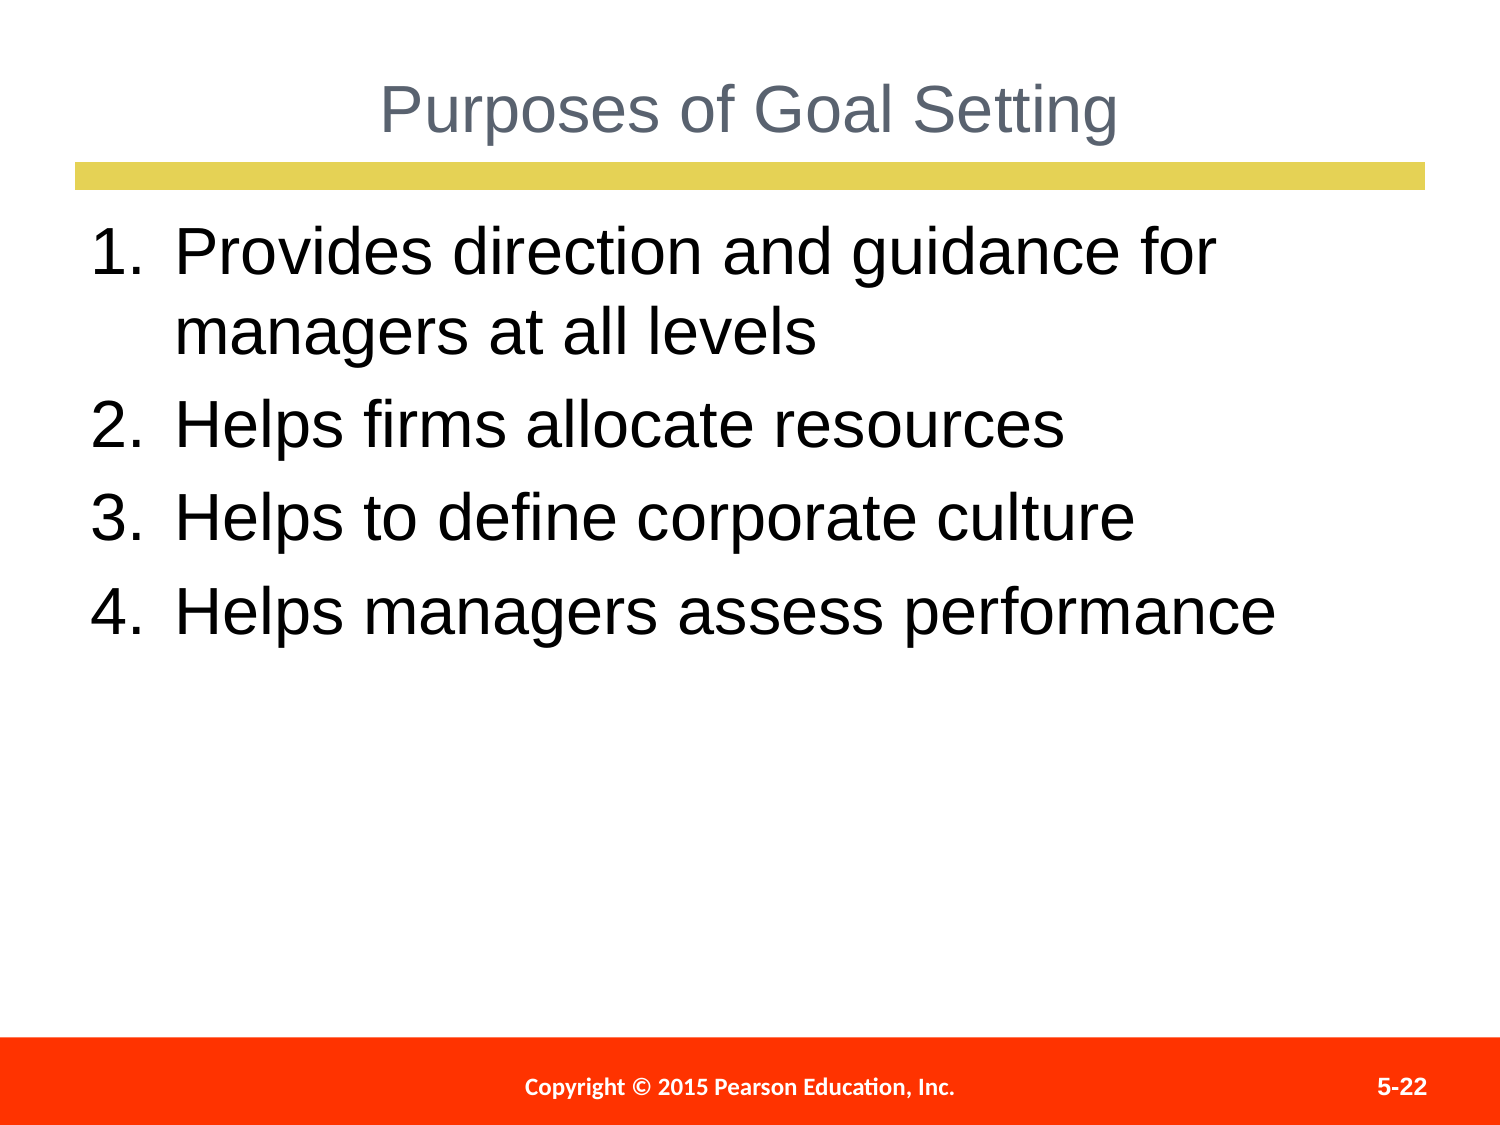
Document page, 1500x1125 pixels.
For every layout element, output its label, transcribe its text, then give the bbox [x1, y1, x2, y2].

title Purposes of Goal Setting [74, 12, 1426, 199]
list Provides direction and guidance for managers at all levels Helps firms allocate resources Helps to define corporate culture Helps managers assess performance [74, 199, 1426, 1006]
